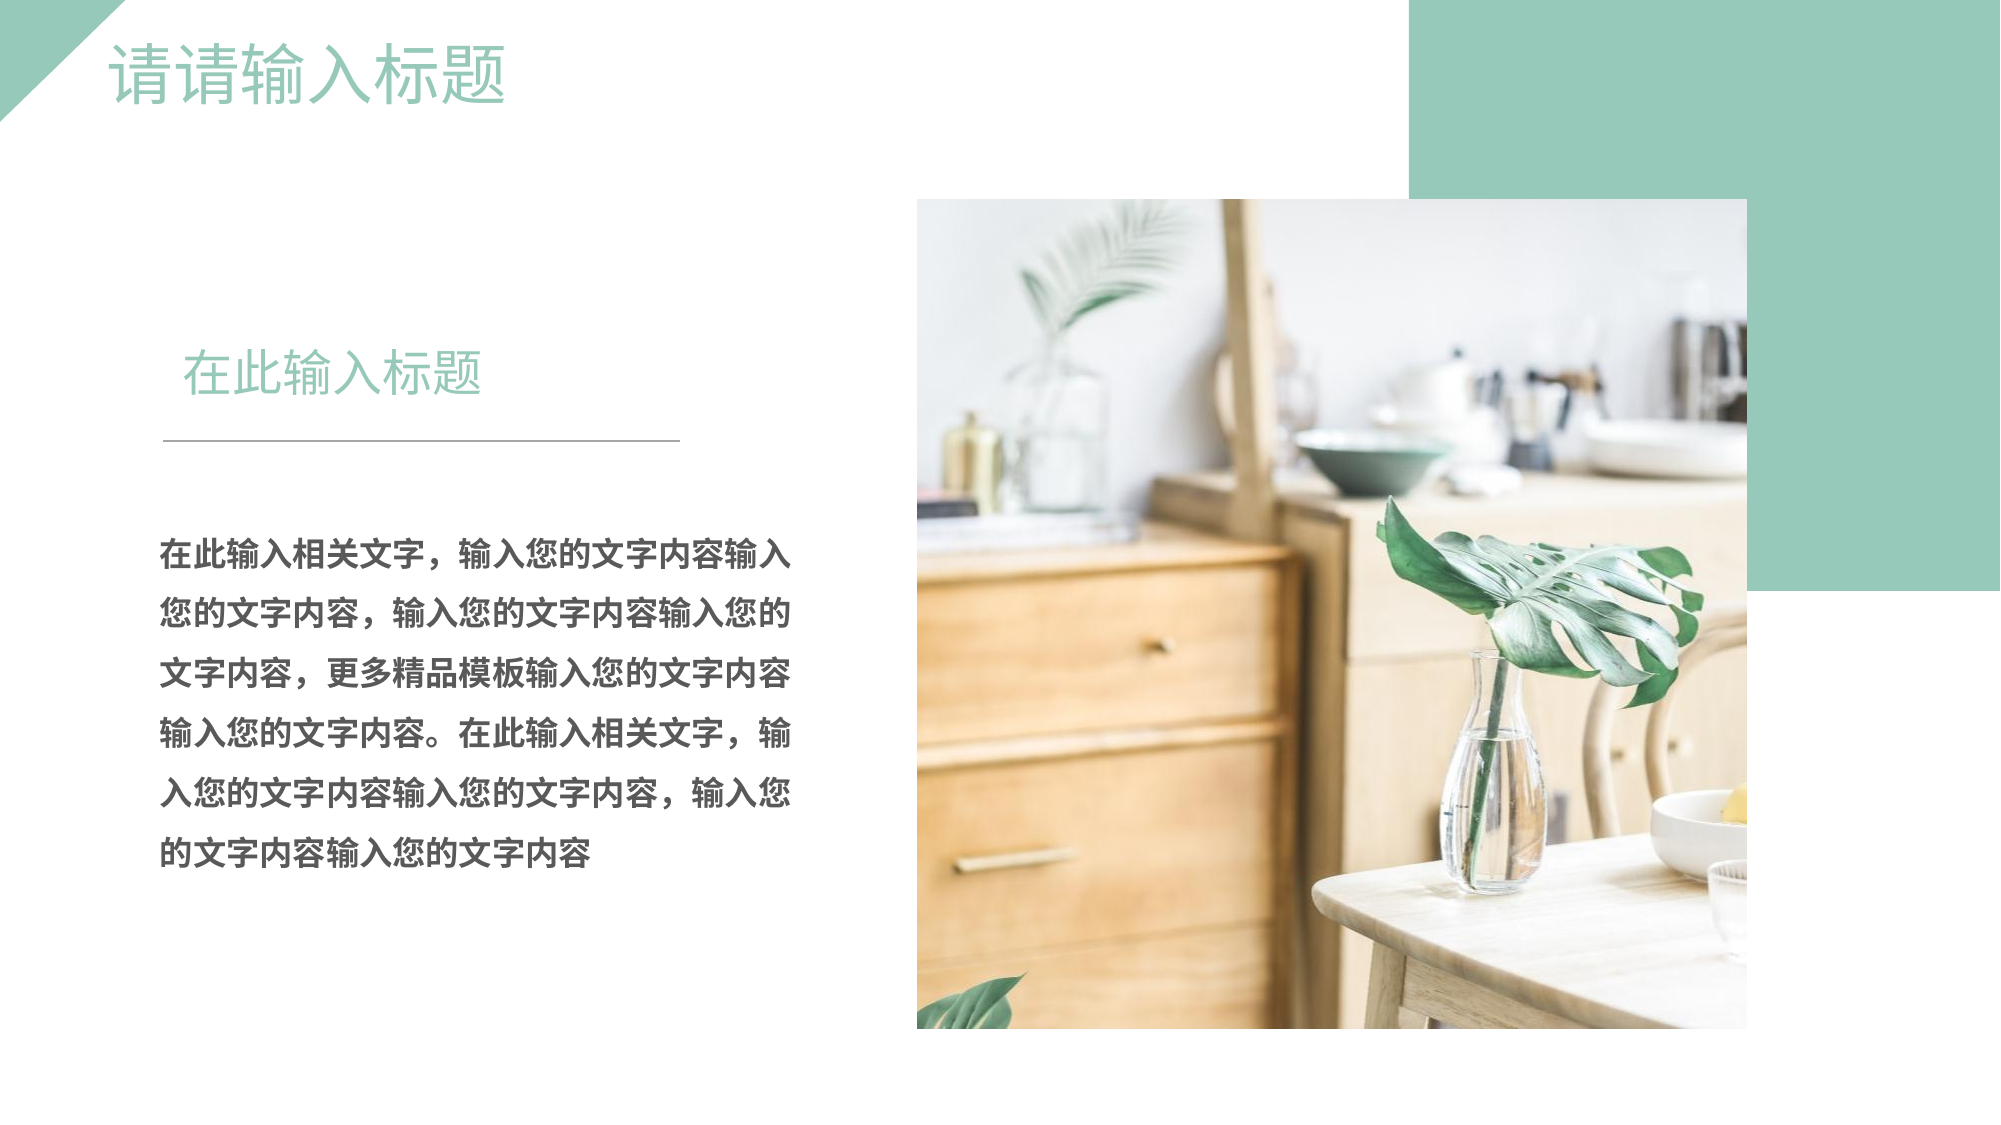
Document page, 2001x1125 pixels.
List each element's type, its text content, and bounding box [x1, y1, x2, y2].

picture [917, 199, 1747, 1029]
text_box 在此输入标题 [126, 333, 539, 409]
text_box 请请输入标题 [91, 25, 522, 121]
text_box 在此输入相关文字，输入您的文字内容输入您的文字内容，输入您的文字内容输入您的文字内容，更多精品模板输入您的文字内容输入您的文字内容。在此输入相关文字，输入您的文字内容输入您的文字内容，输入您的文字内容输入您的文字内容 [143, 504, 830, 881]
text_box [0, 0, 127, 124]
text_box [1408, 0, 2000, 592]
